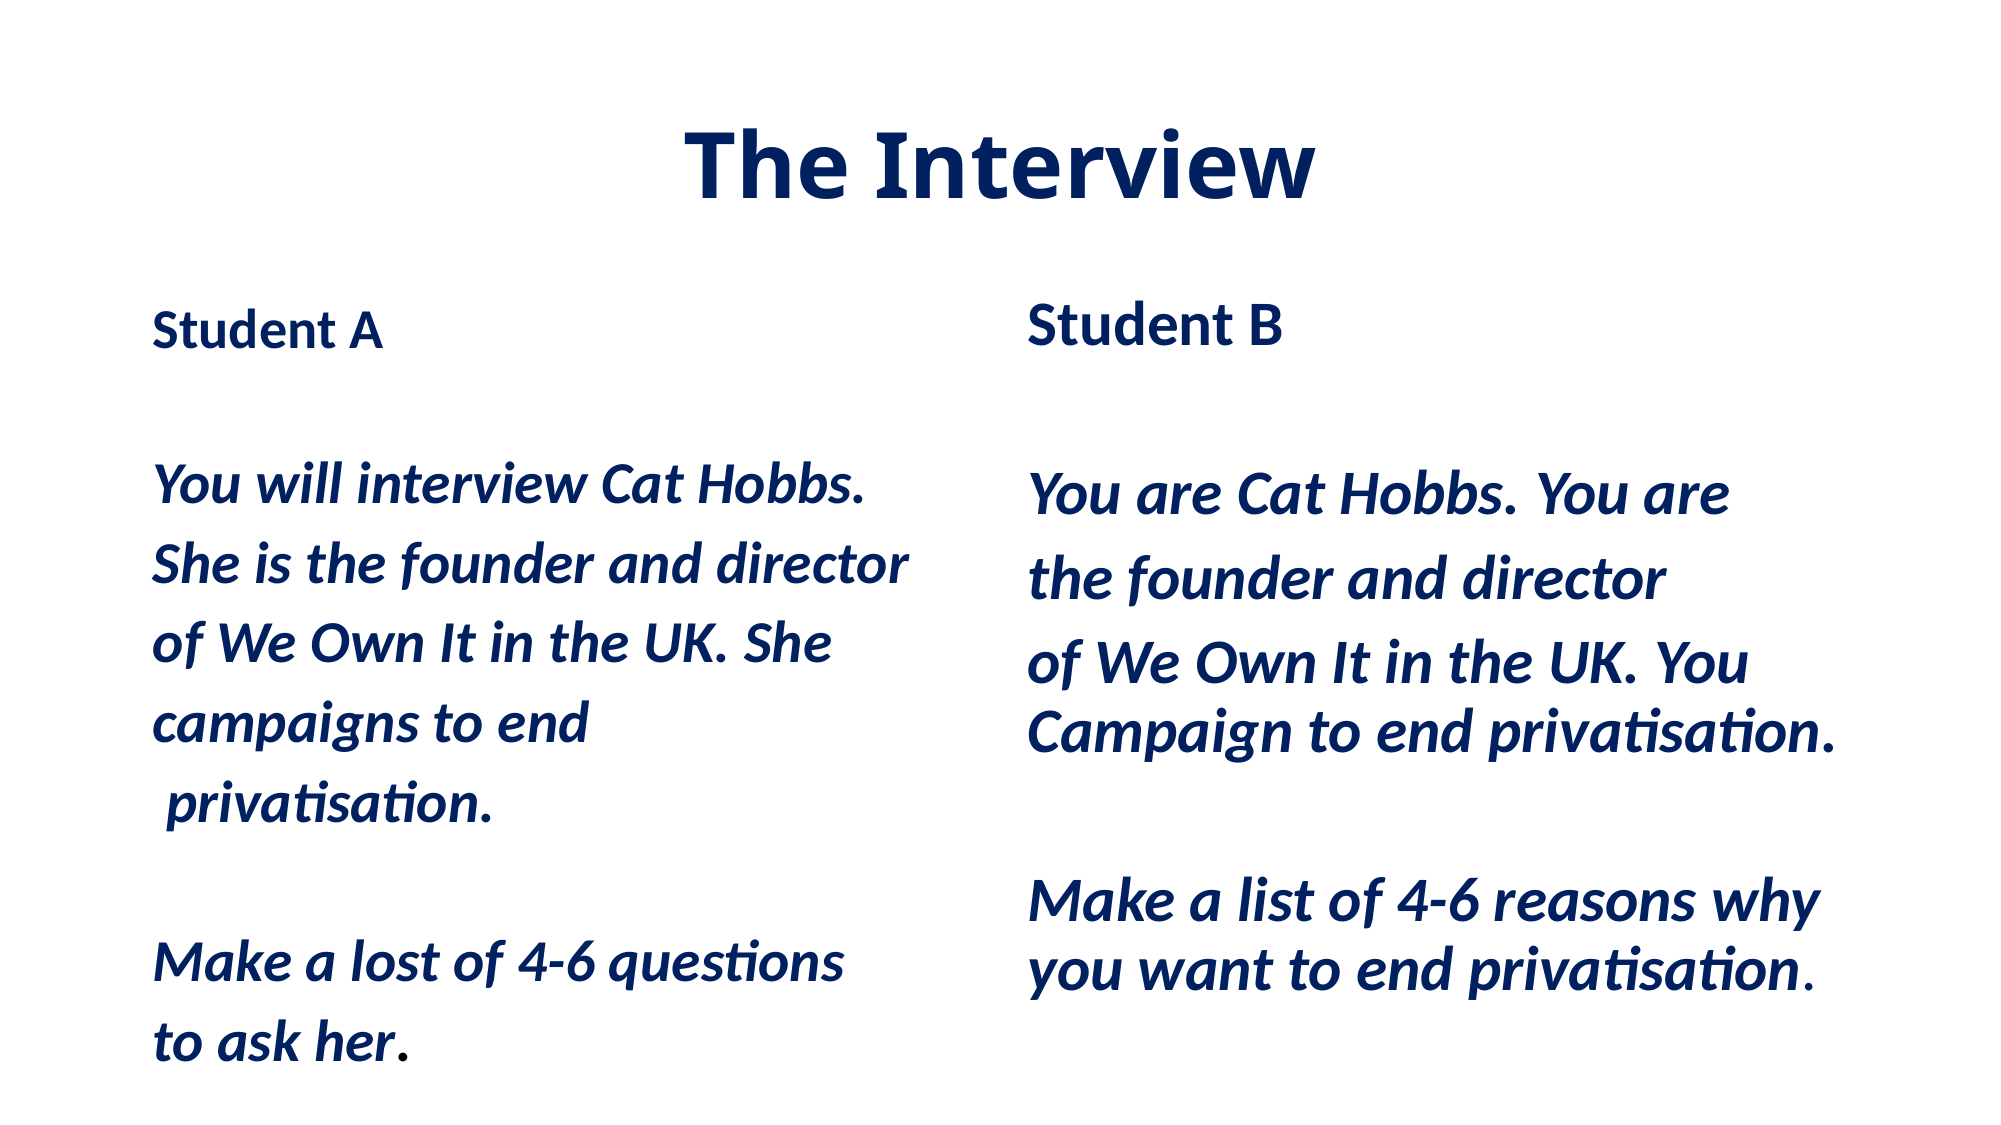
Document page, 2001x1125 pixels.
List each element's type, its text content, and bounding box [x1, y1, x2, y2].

list Student B You are Cat Hobbs. You are the founder and director of We Own It in the UK. You Campaign to end privatisation. Make a list of 4-6 reasons why you want to end privatisation. [1012, 283, 1863, 1066]
list Student A You will interview Cat Hobbs. She is the founder and director of We Own It in the UK. She campaigns to end privatisation. Make a lost of 4-6 questions to ask her. [137, 216, 984, 1088]
title The Interview [137, 59, 1863, 278]
